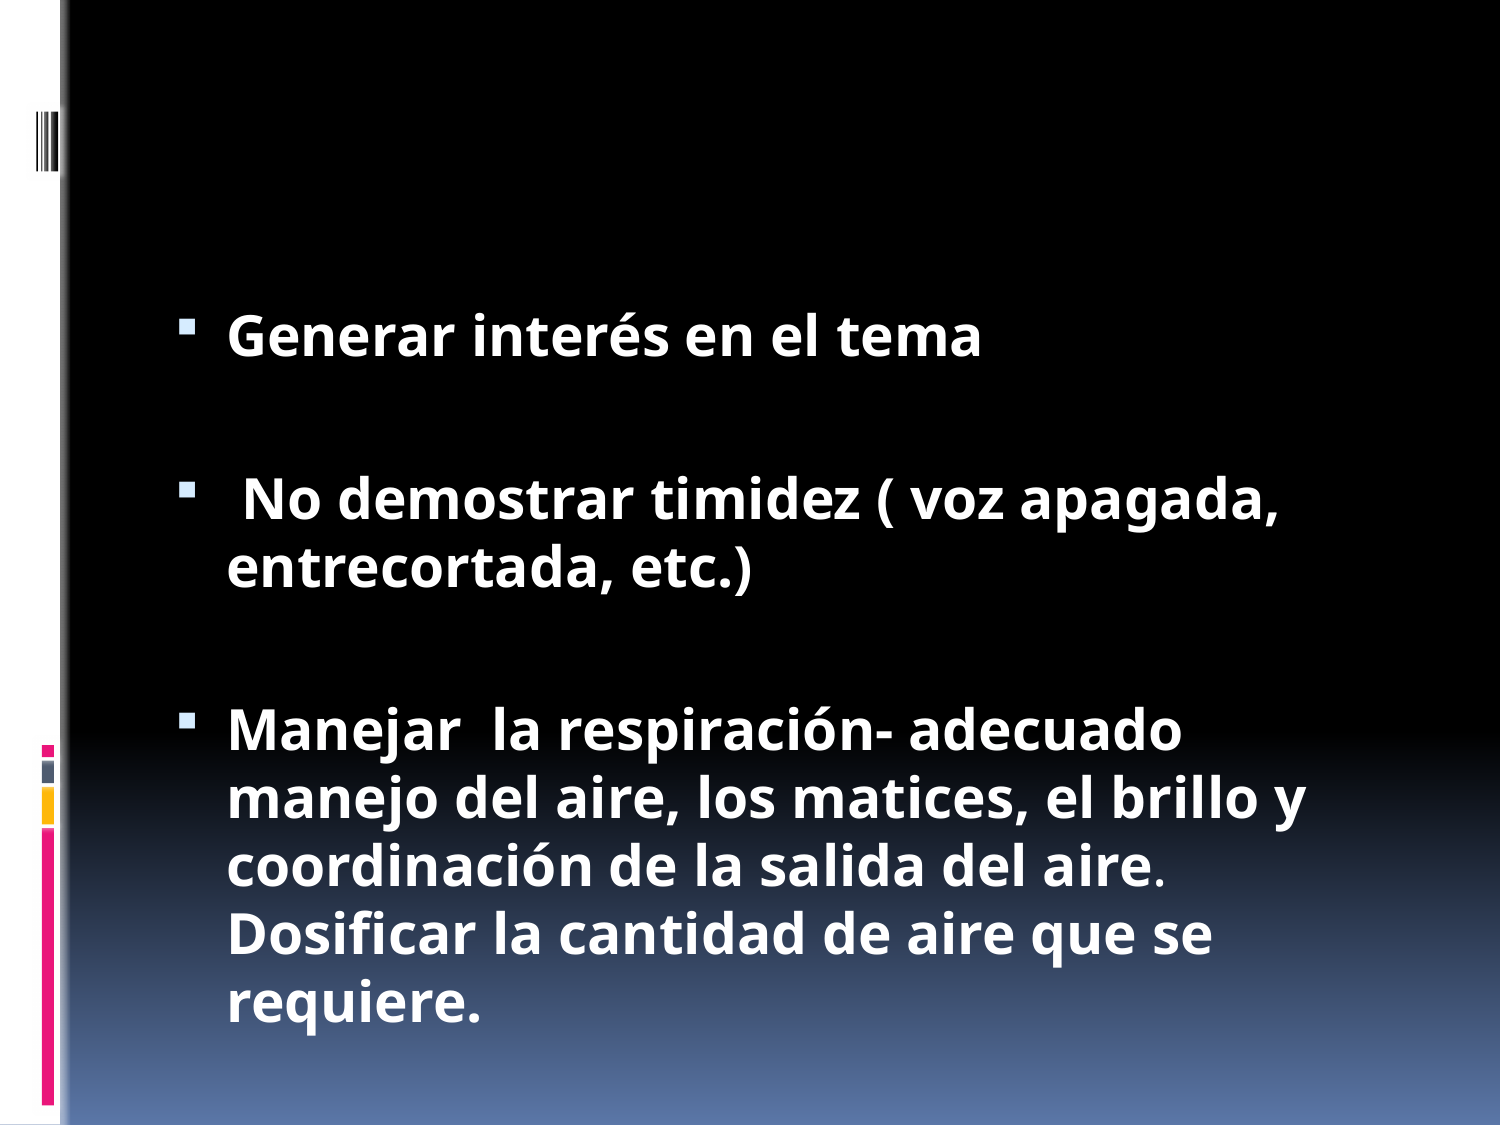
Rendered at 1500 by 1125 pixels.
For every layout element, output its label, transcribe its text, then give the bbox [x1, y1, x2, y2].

list Generar interés en el tema No demostrar timidez ( voz apagada, entrecortada, etc.) Manejar la respiración- adecuado manejo del aire, los matices, el brillo y coordinación de la salida del aire. Dosificar la cantidad de aire que se requiere. [150, 292, 1425, 1043]
